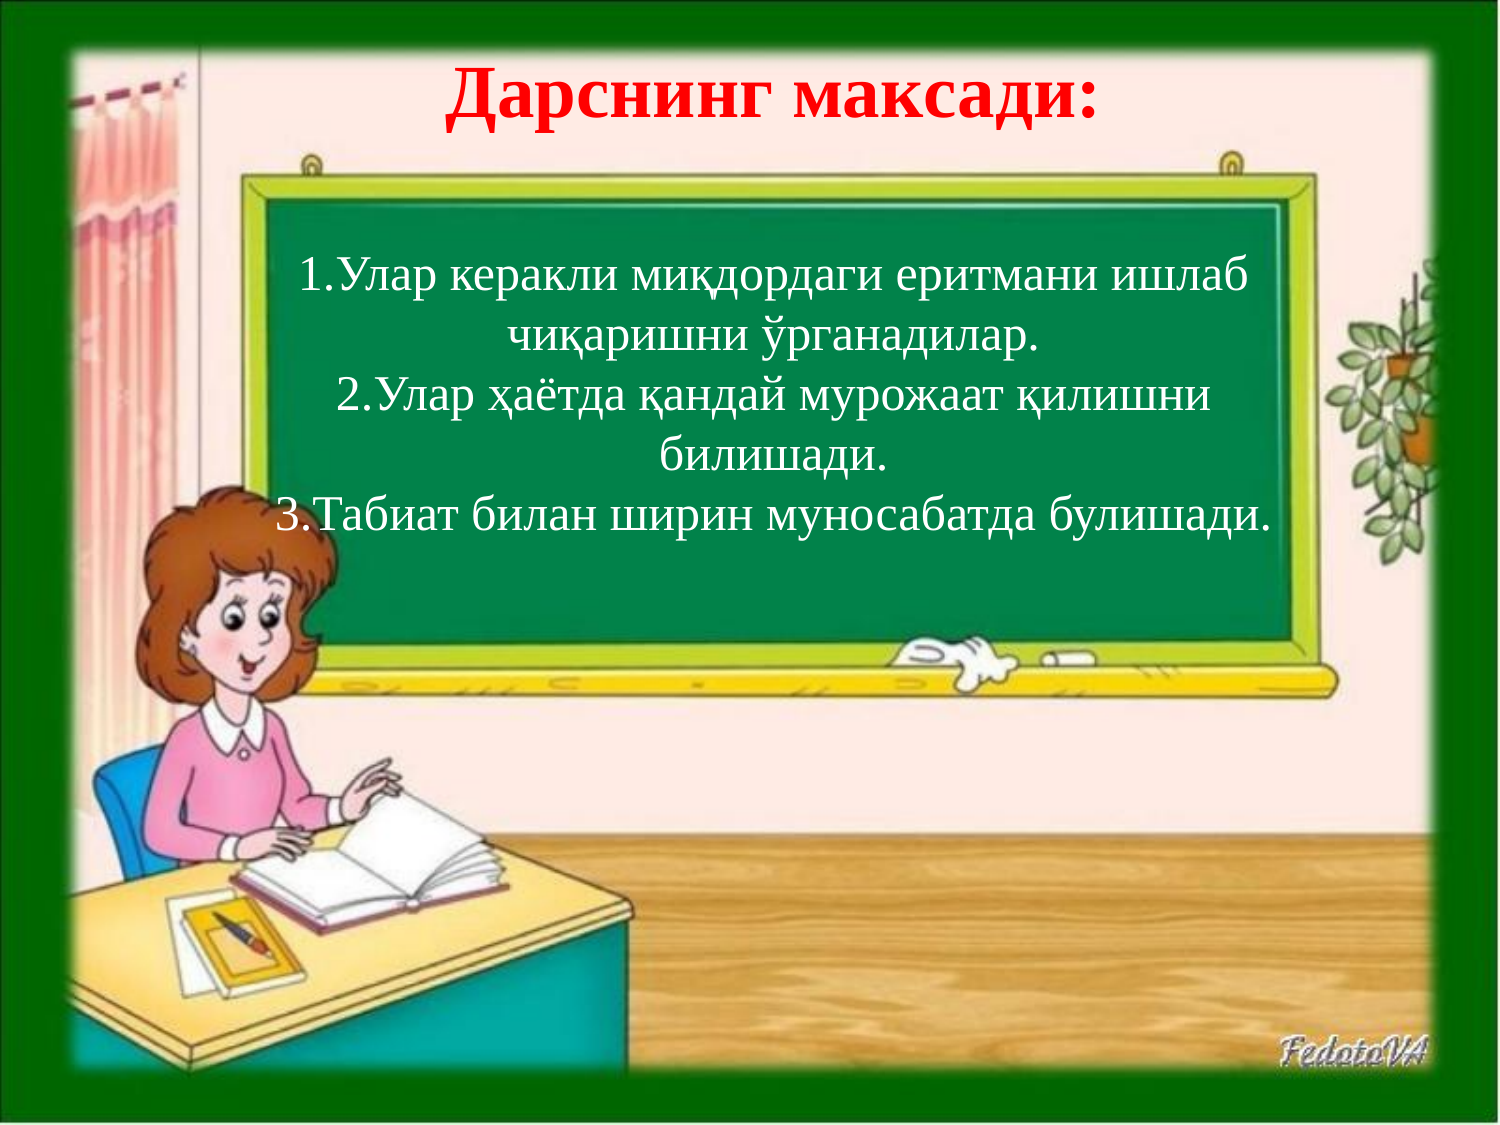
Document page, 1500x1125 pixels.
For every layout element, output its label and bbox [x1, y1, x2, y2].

list [0, 0, 1500, 1125]
